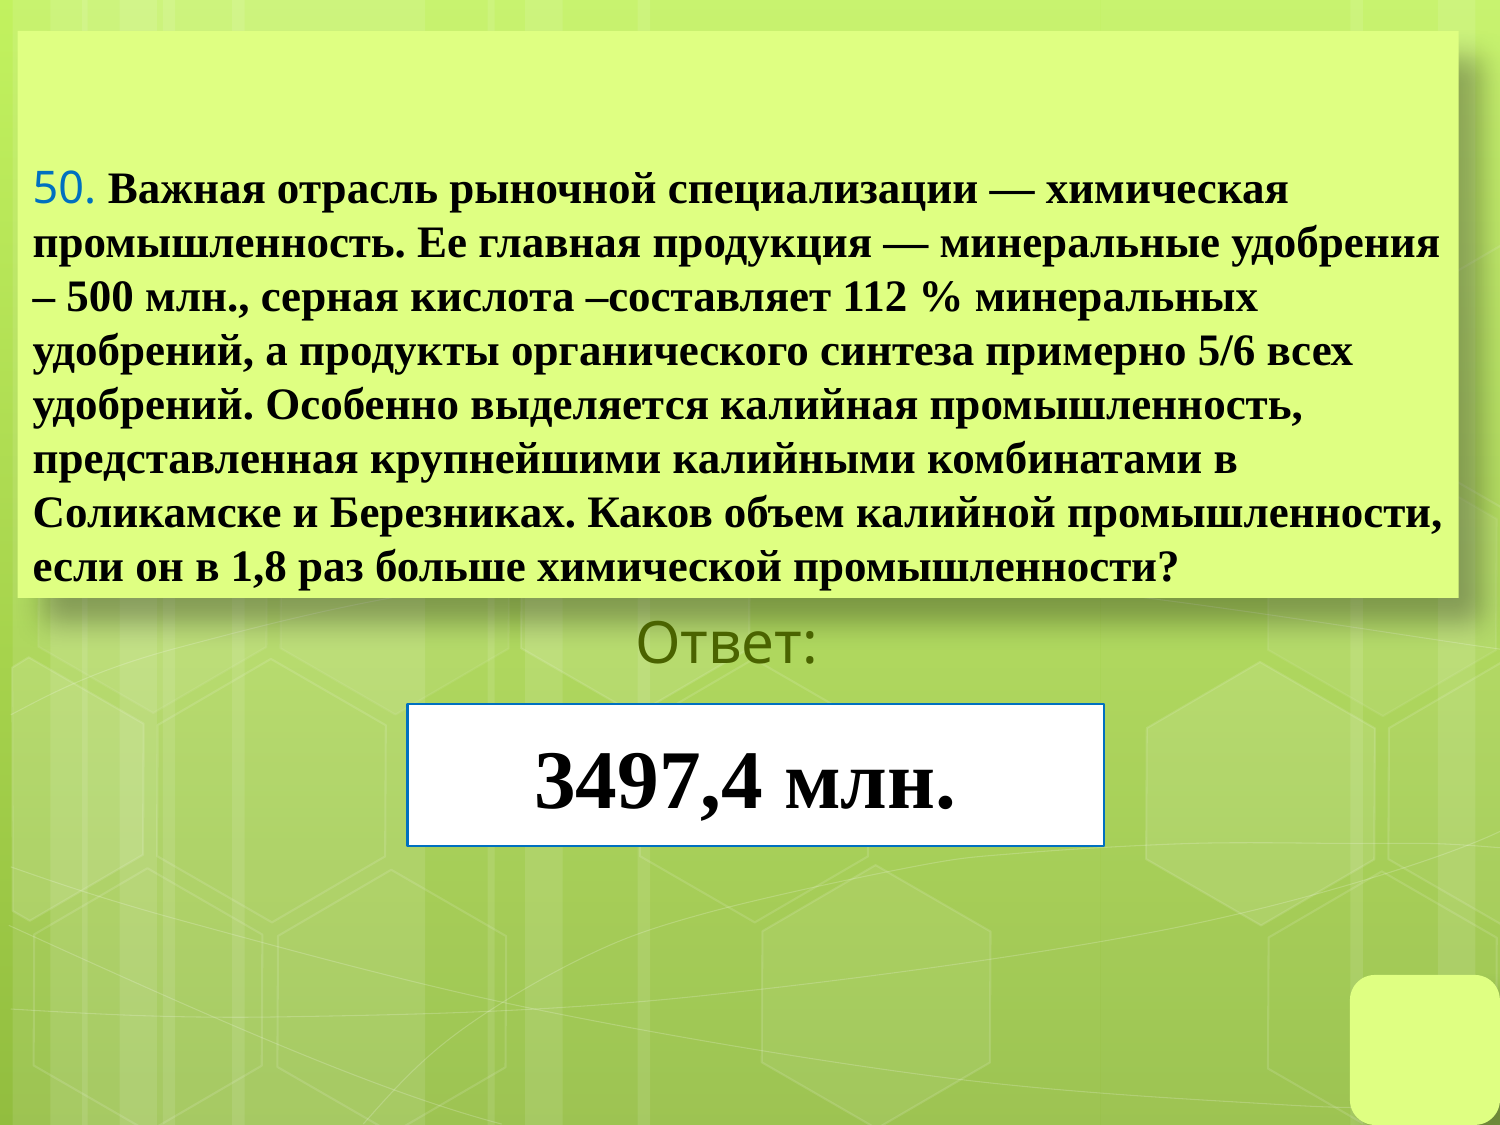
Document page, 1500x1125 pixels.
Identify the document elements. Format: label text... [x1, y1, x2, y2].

text_box Ответ: [478, 597, 975, 683]
text_box [1348, 973, 1500, 1125]
